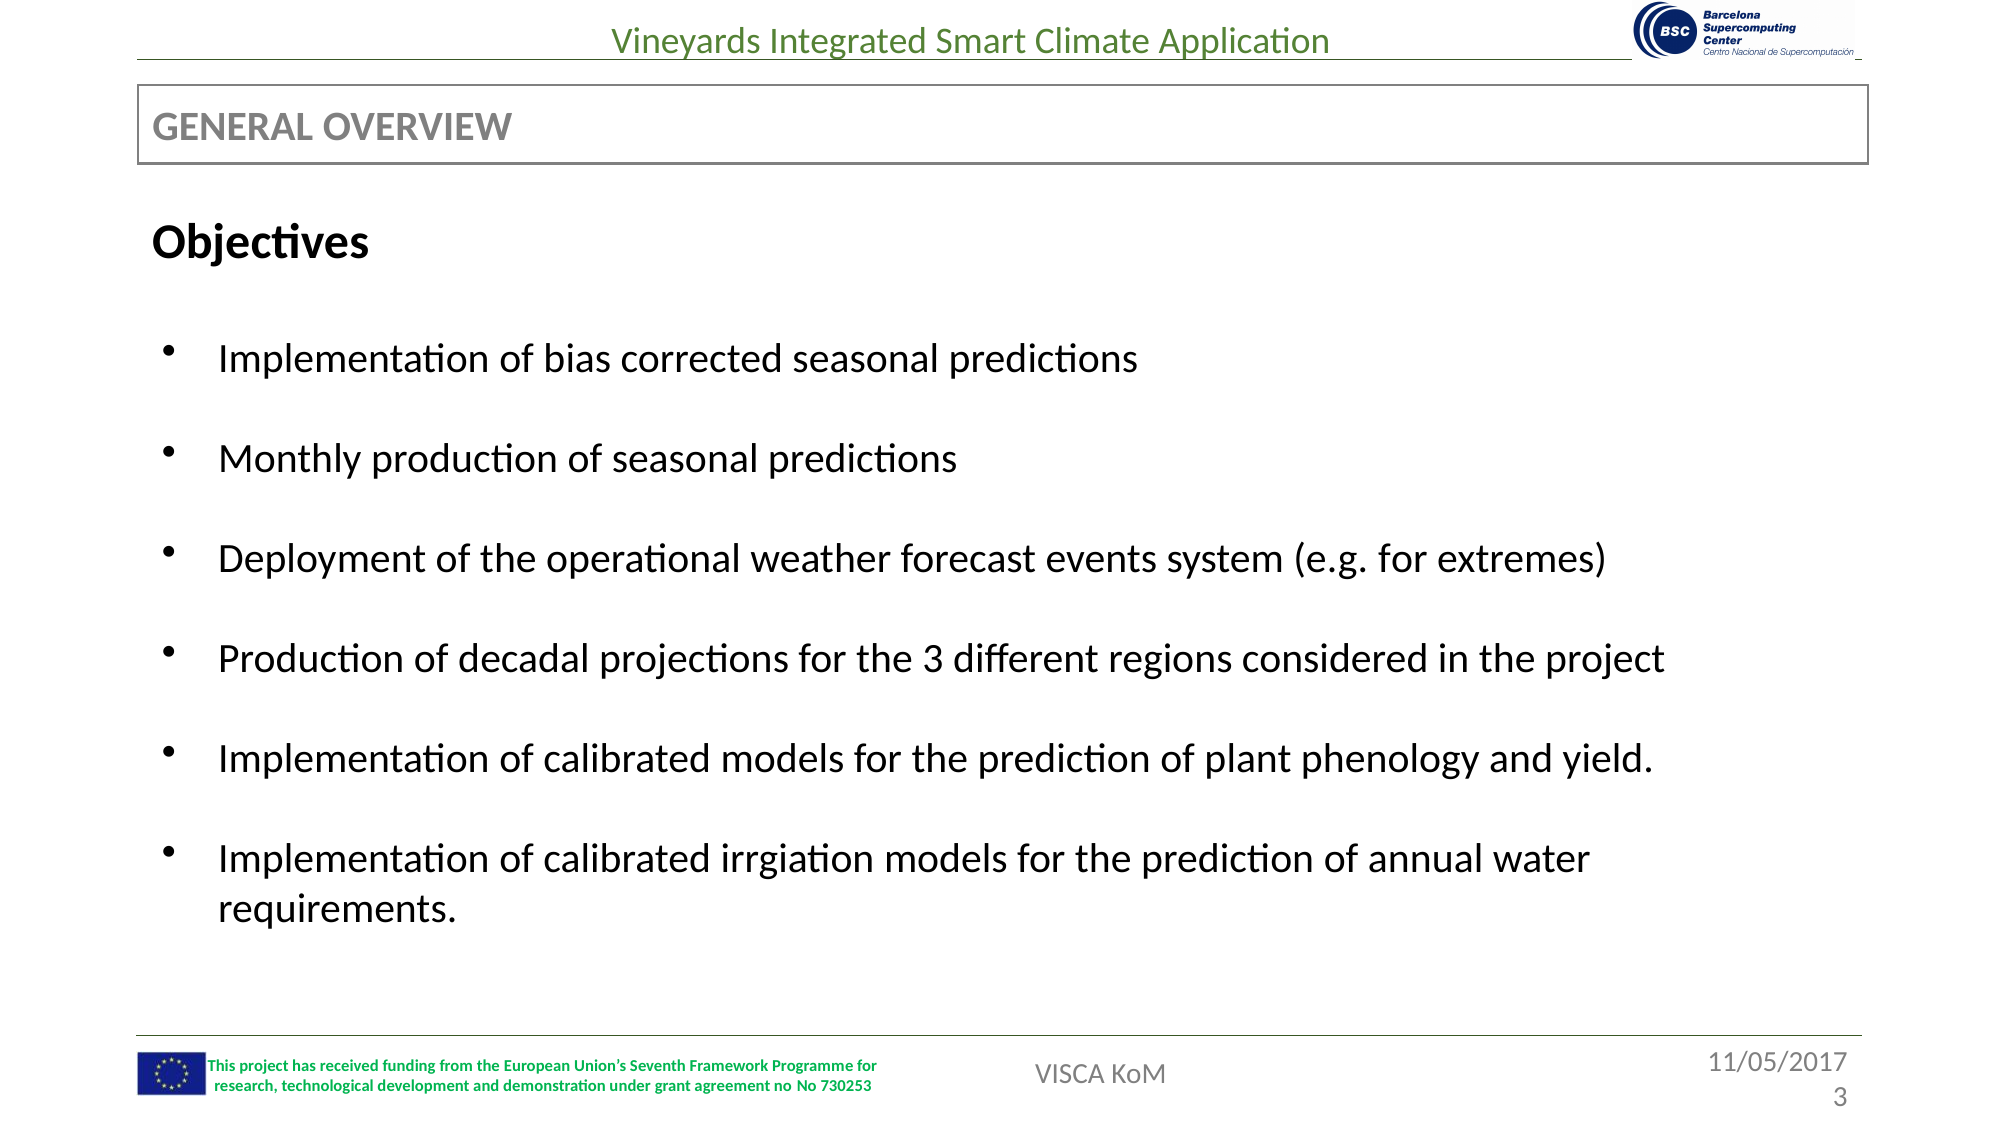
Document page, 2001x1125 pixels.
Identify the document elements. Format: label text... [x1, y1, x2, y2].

picture [136, 1051, 207, 1096]
picture [1632, 0, 1855, 60]
text_box GENERAL OVERVIEW [137, 84, 1869, 165]
text_box Implementation of bias corrected seasonal predictions Monthly production of seasonal predictions Deployment of the operational weather forecast events system (e.g. for extremes) Production of decadal projections for the 3 different regions considered in the project Implementation of calibrated models for the prediction of plant phenology and yield. Implementation of calibrated irrgiation models for the prediction of annual water requirements. [147, 323, 1843, 939]
text_box Objectives [137, 201, 525, 277]
